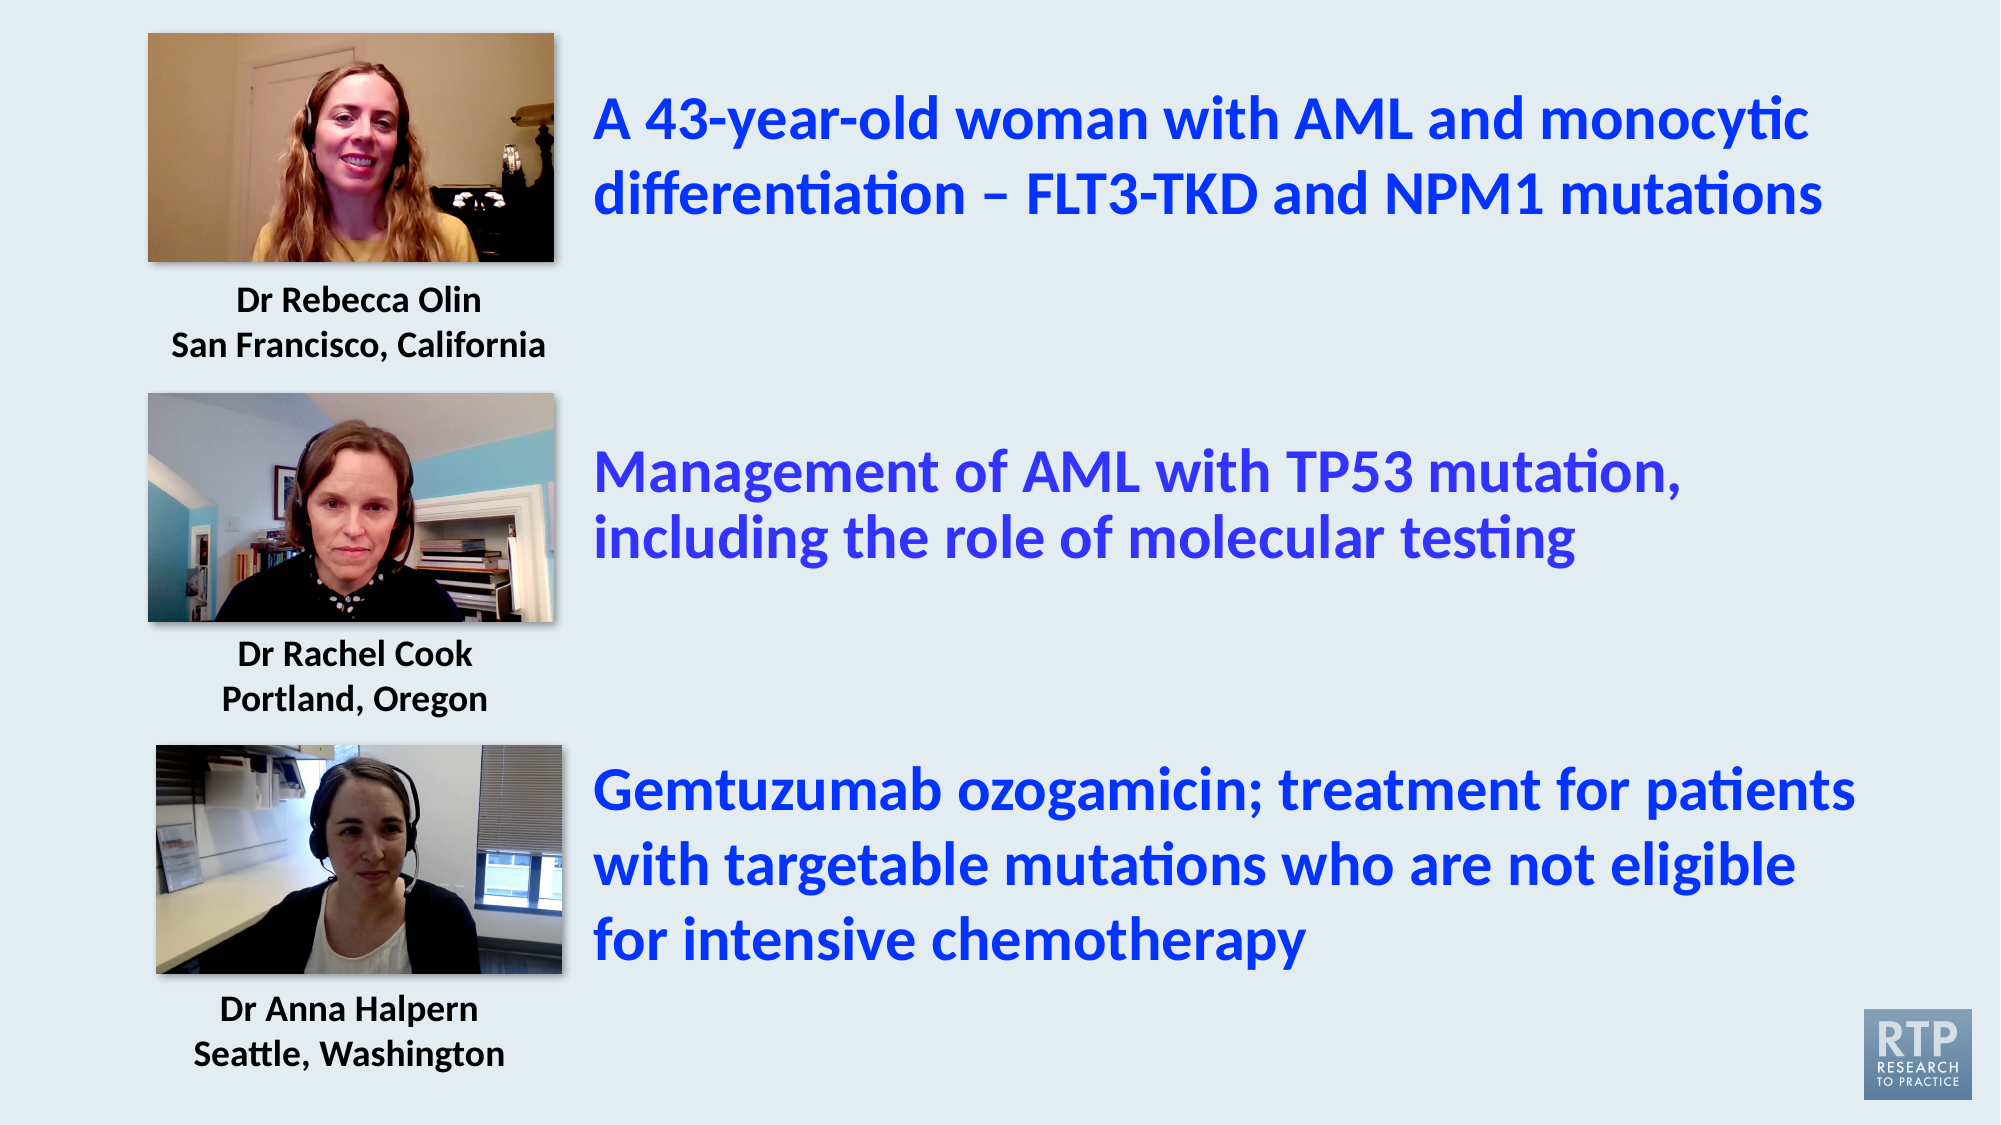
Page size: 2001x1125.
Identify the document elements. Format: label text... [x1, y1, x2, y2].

text_box Management of AML with TP53 mutation, including the role of molecular testing [578, 432, 1878, 600]
text_box A 43-year-old woman with AML and monocytic differentiation – FLT3-TKD and NPM1 mutations [578, 69, 1921, 235]
text_box Dr Anna Halpern Seattle, Washington [137, 976, 562, 1081]
picture [148, 33, 555, 262]
picture [156, 745, 562, 974]
picture [148, 393, 555, 622]
text_box Dr Rebecca Olin San Francisco, California [156, 267, 562, 418]
text_box Gemtuzumab ozogamicin; treatment for patients with targetable mutations who are not eligible for intensive chemotherapy [578, 740, 1878, 981]
text_box Dr Rachel Cook Portland, Oregon [148, 626, 562, 727]
